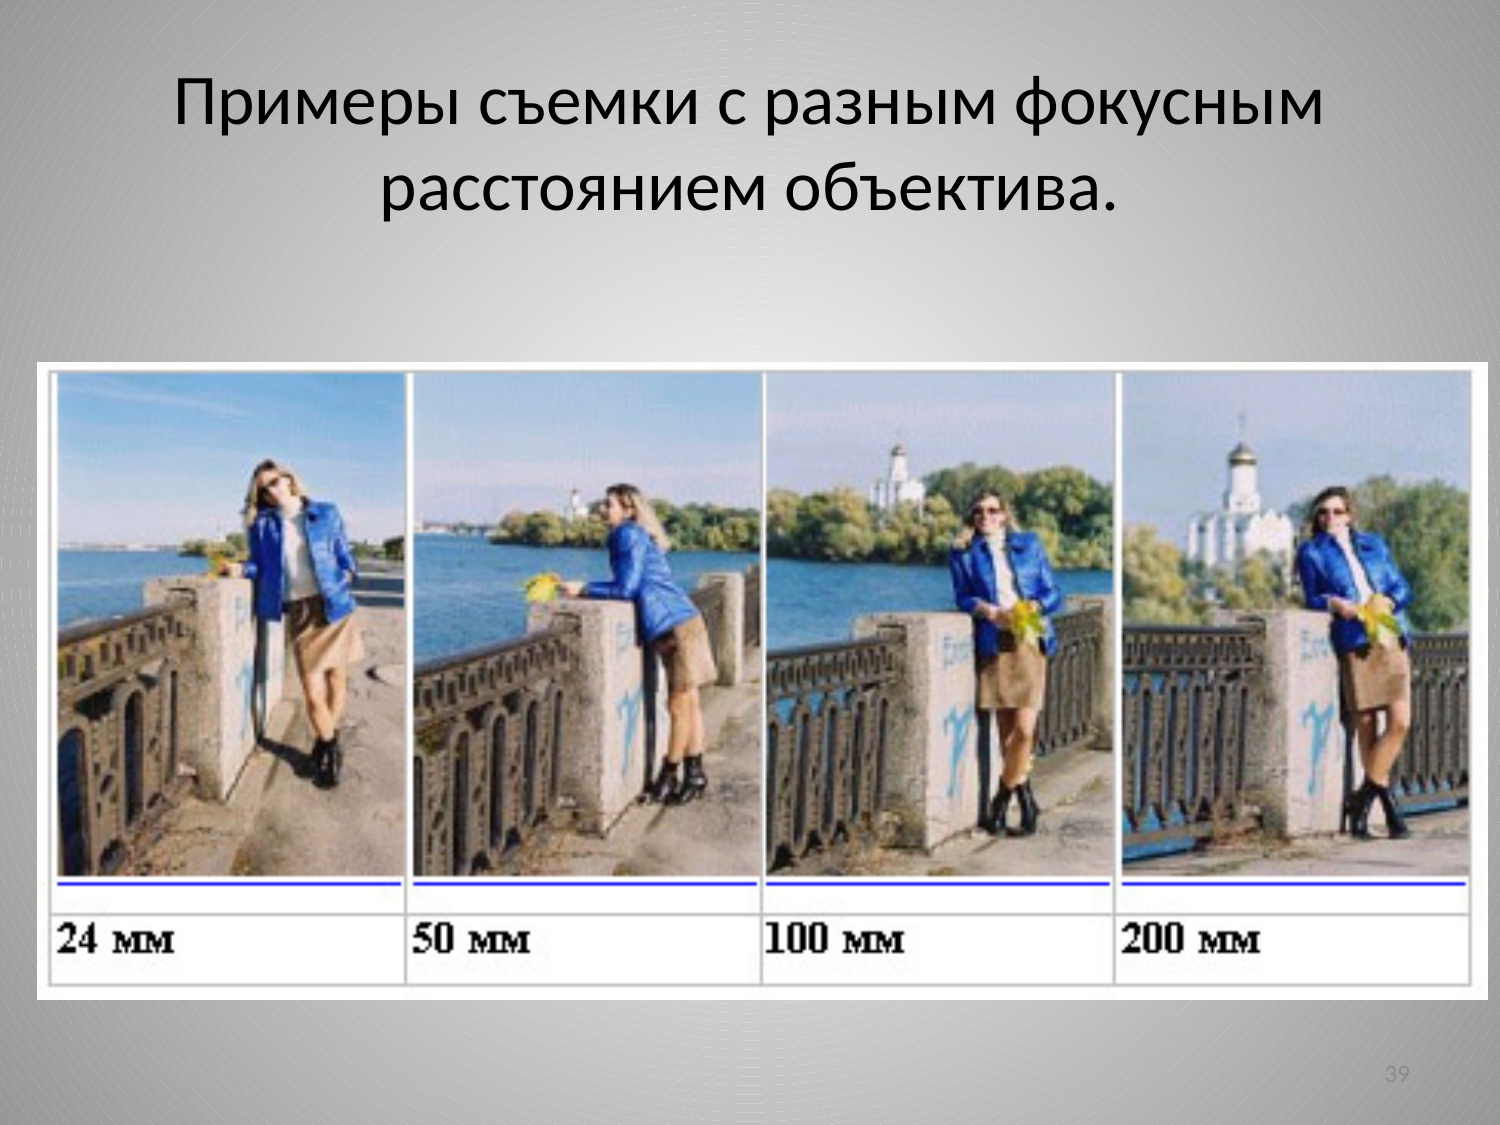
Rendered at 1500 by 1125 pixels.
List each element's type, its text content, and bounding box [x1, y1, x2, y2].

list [37, 362, 1488, 1001]
title Примеры съемки с разным фокусным расстоянием объектива. [75, 45, 1425, 233]
slide_number 39 [1074, 1042, 1425, 1103]
